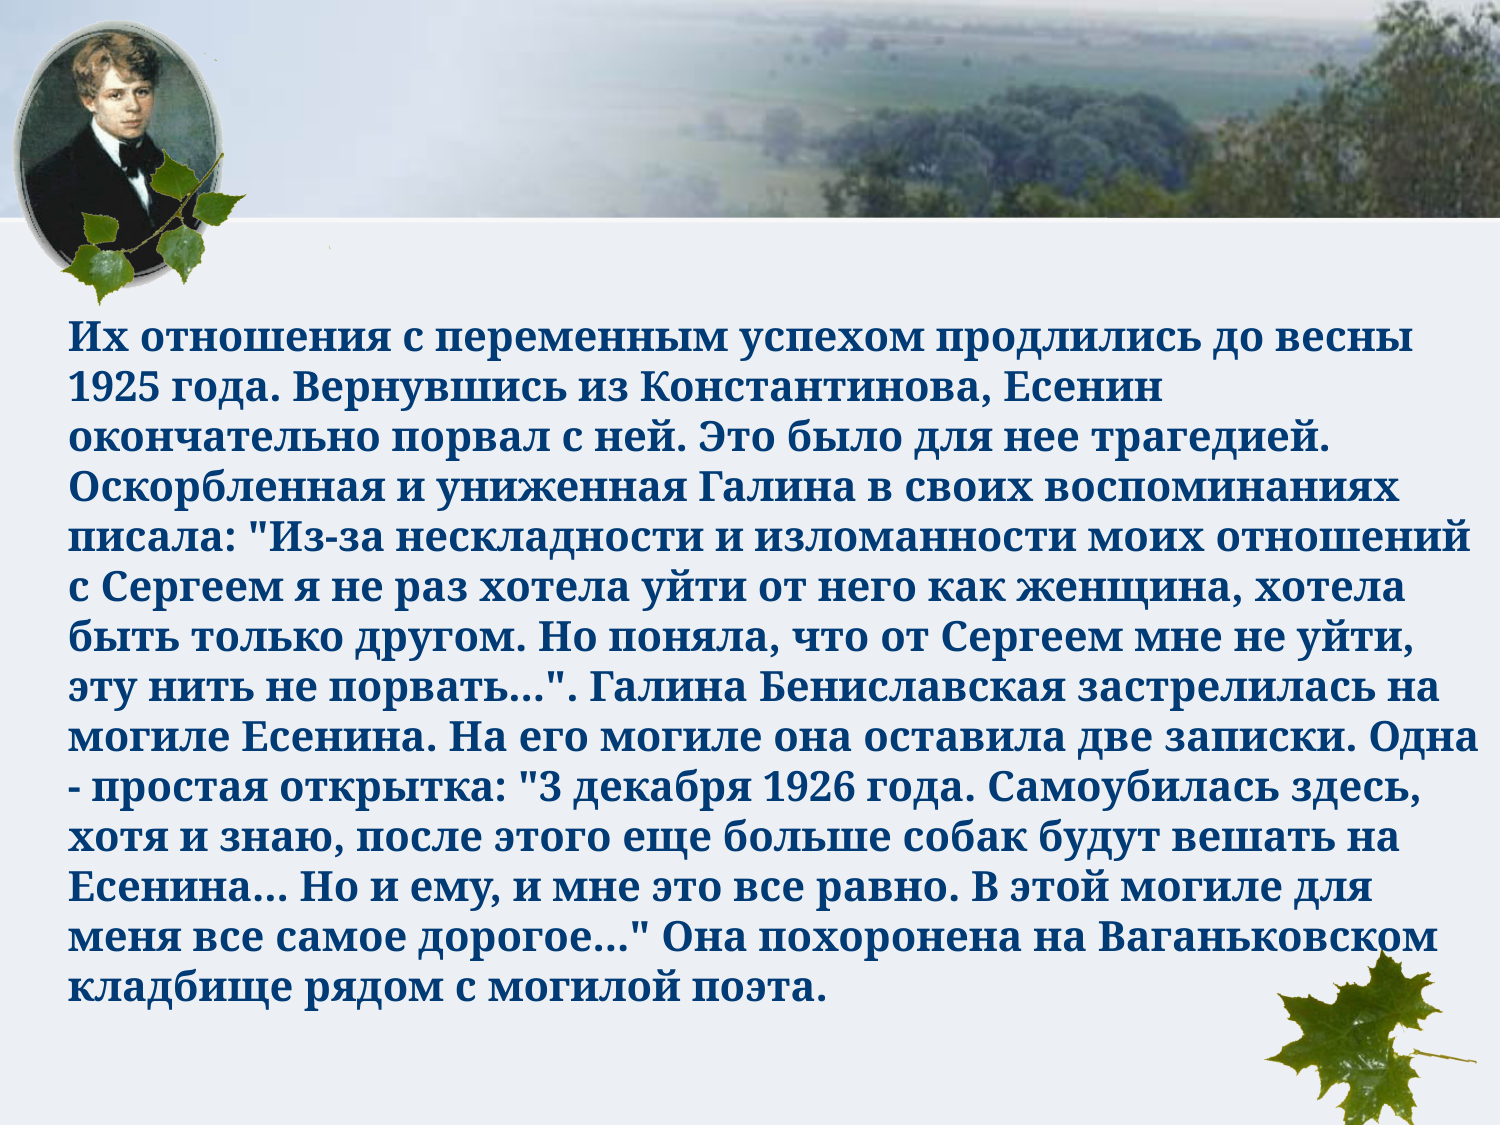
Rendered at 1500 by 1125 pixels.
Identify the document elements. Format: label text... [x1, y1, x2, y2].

picture [0, 0, 1500, 1125]
text_box Их отношения с переменным успехом продлились до весны 1925 года. Вернувшись из Константинова, Есенин окончательно порвал с ней. Это было для нее трагедией. Оскорбленная и униженная Галина в своих воспоминаниях писала: "Из-за нескладности и изломанности моих отношений с Сергеем я не раз хотела уйти от него как женщина, хотела быть только другом. Но поняла, что от Сергеем мне не уйти, эту нить не порвать...". Галина Бениславская застрелилась на могиле Есенина. На его могиле она оставила две записки. Одна - простая открытка: "3 декабря 1926 года. Самоубилась здесь, хотя и знаю, после этого еще больше собак будут вешать на Есенина... Но и ему, и мне это все равно. В этой могиле для меня все самое дорогое..." Она похоронена на Ваганьковском кладбище рядом с могилой поэта. [53, 302, 1500, 1018]
